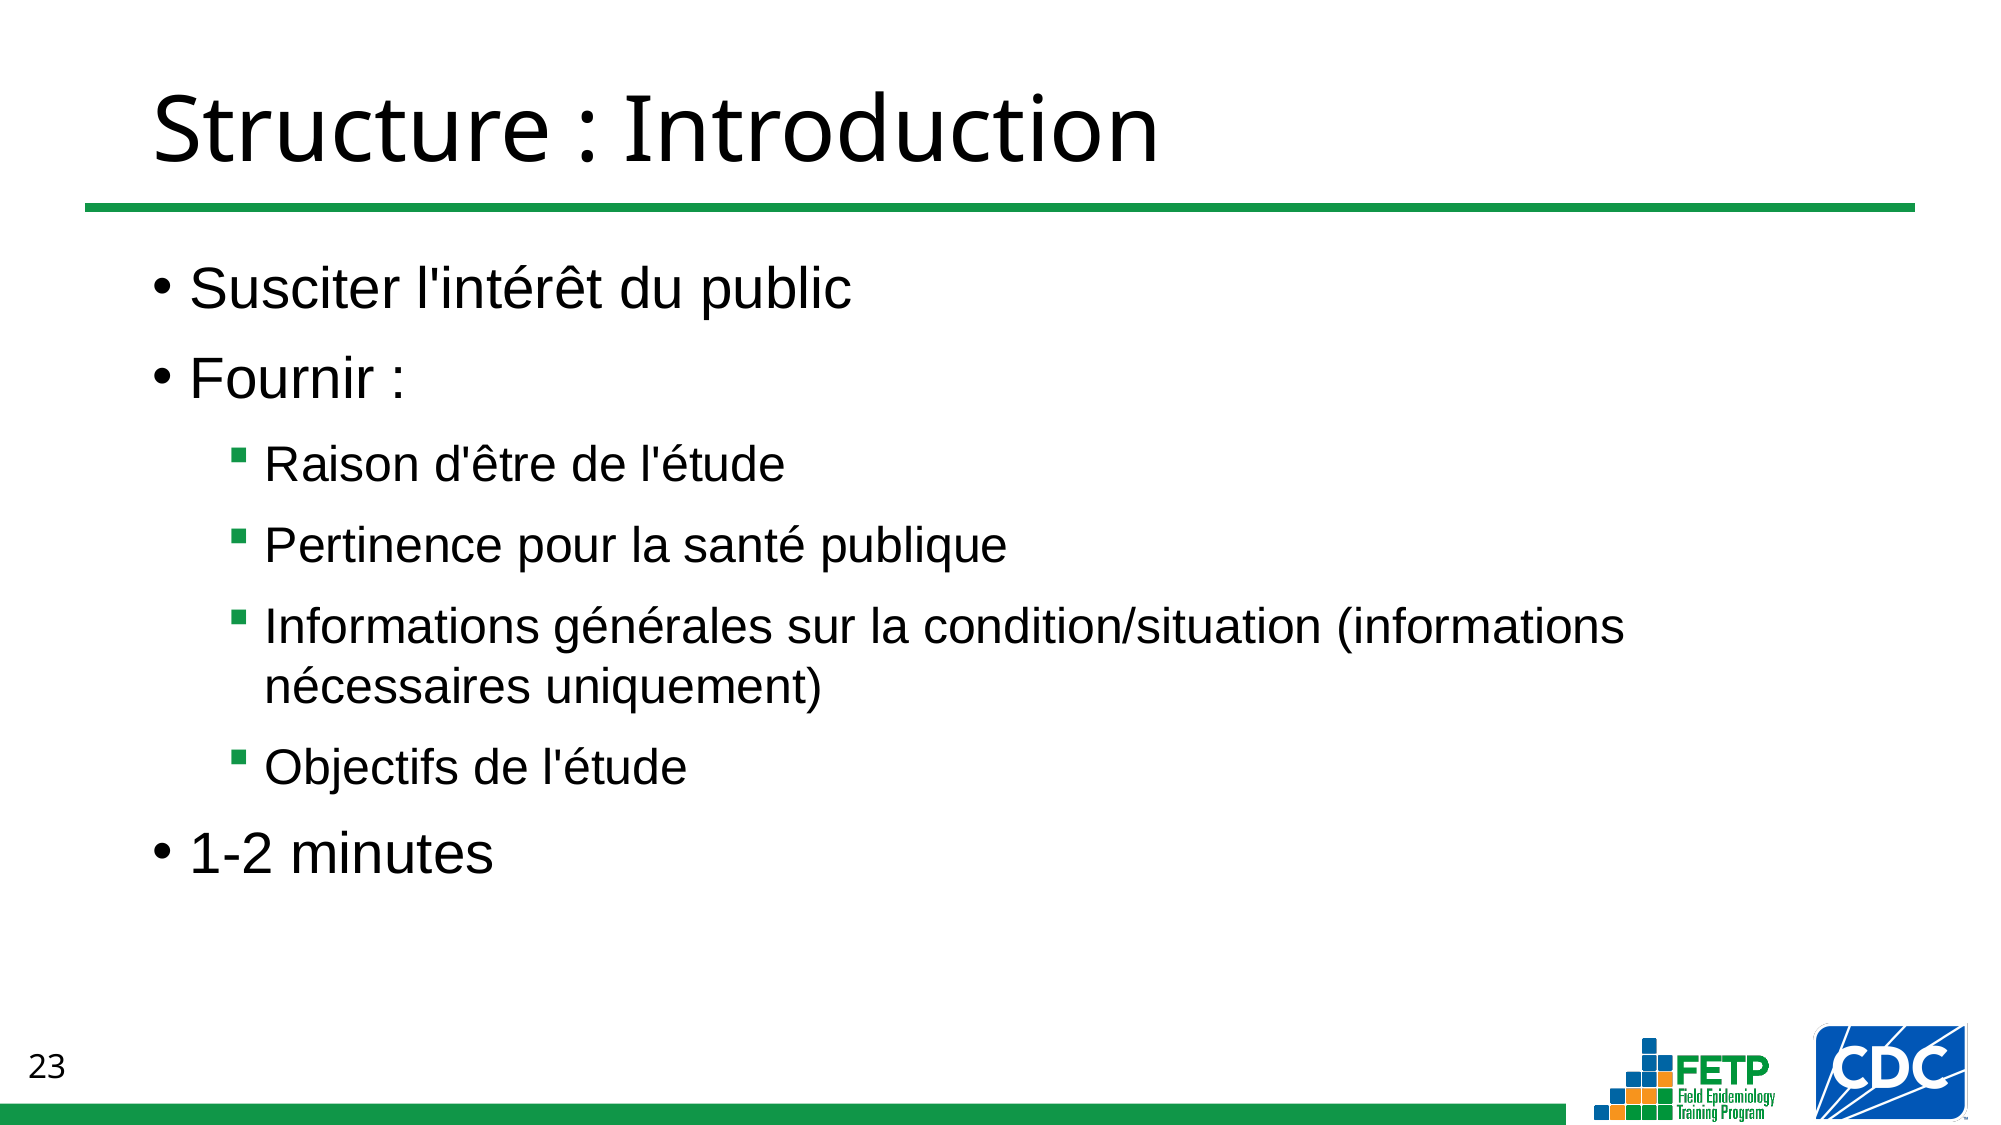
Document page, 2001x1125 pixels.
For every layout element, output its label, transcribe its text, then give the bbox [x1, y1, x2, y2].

title Structure : Introduction [137, 75, 1863, 207]
list Susciter l'intérêt du public Fournir : Raison d'être de l'étude Pertinence pour la santé publique Informations générales sur la condition/situation (informations nécessaires uniquement) Objectifs de l'étude 1-2 minutes [137, 242, 1863, 1004]
picture [1594, 1038, 1775, 1122]
picture [1813, 1023, 1968, 1122]
